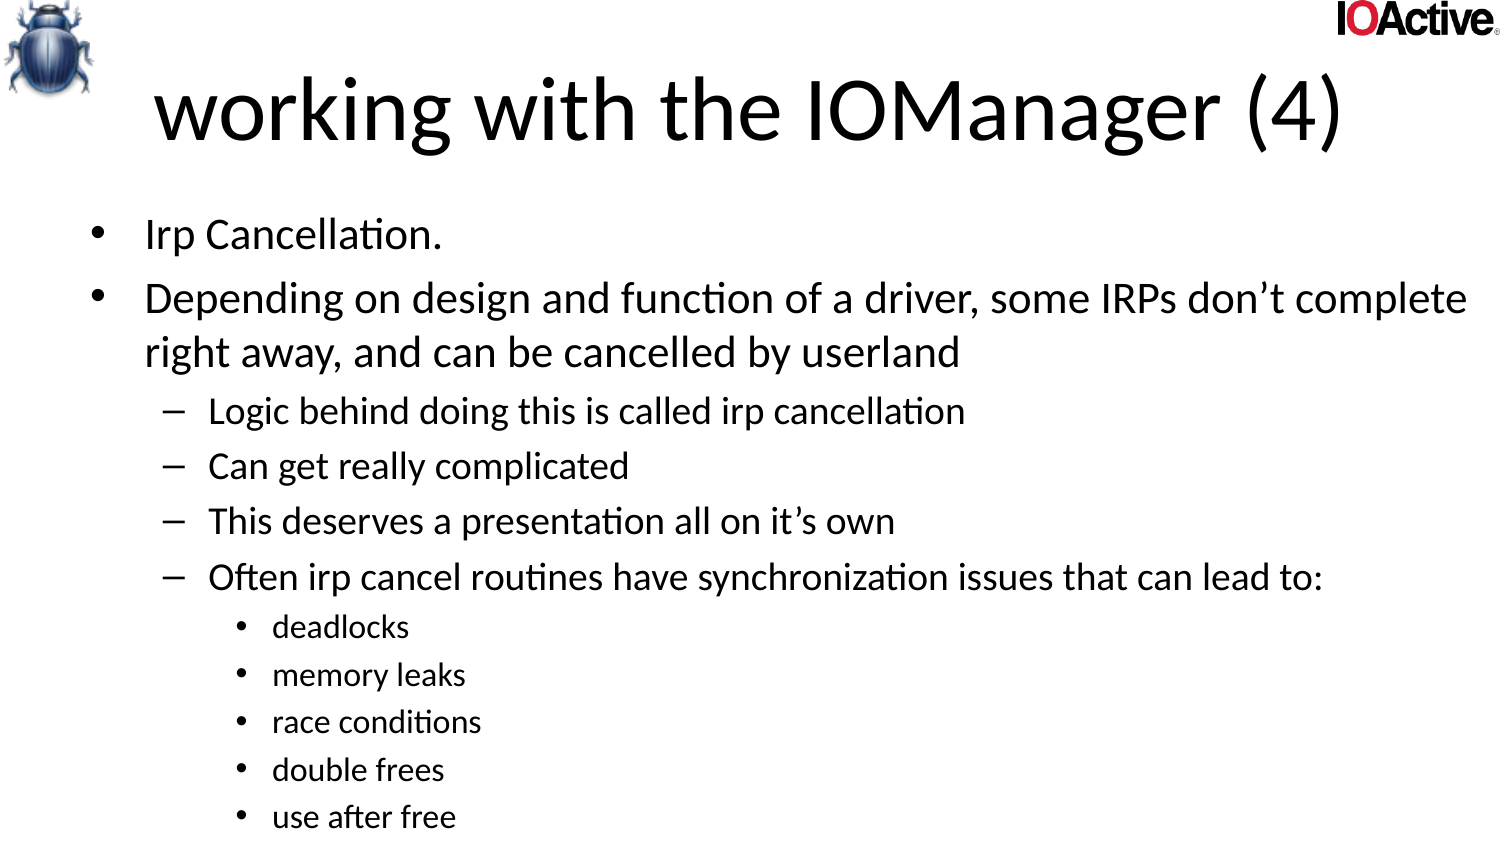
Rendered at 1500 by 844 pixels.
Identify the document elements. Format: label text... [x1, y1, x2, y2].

picture [1337, 0, 1500, 36]
list Irp Cancellation. Depending on design and function of a driver, some IRPs don’t complete right away, and can be cancelled by userland Logic behind doing this is called irp cancellation Can get really complicated This deserves a presentation all on it’s own Often irp cancel routines have synchronization issues that can lead to: deadlocks memory leaks race conditions double frees use after free [75, 196, 1500, 844]
title working with the IOManager (4) [75, 33, 1425, 175]
picture [0, 0, 101, 101]
